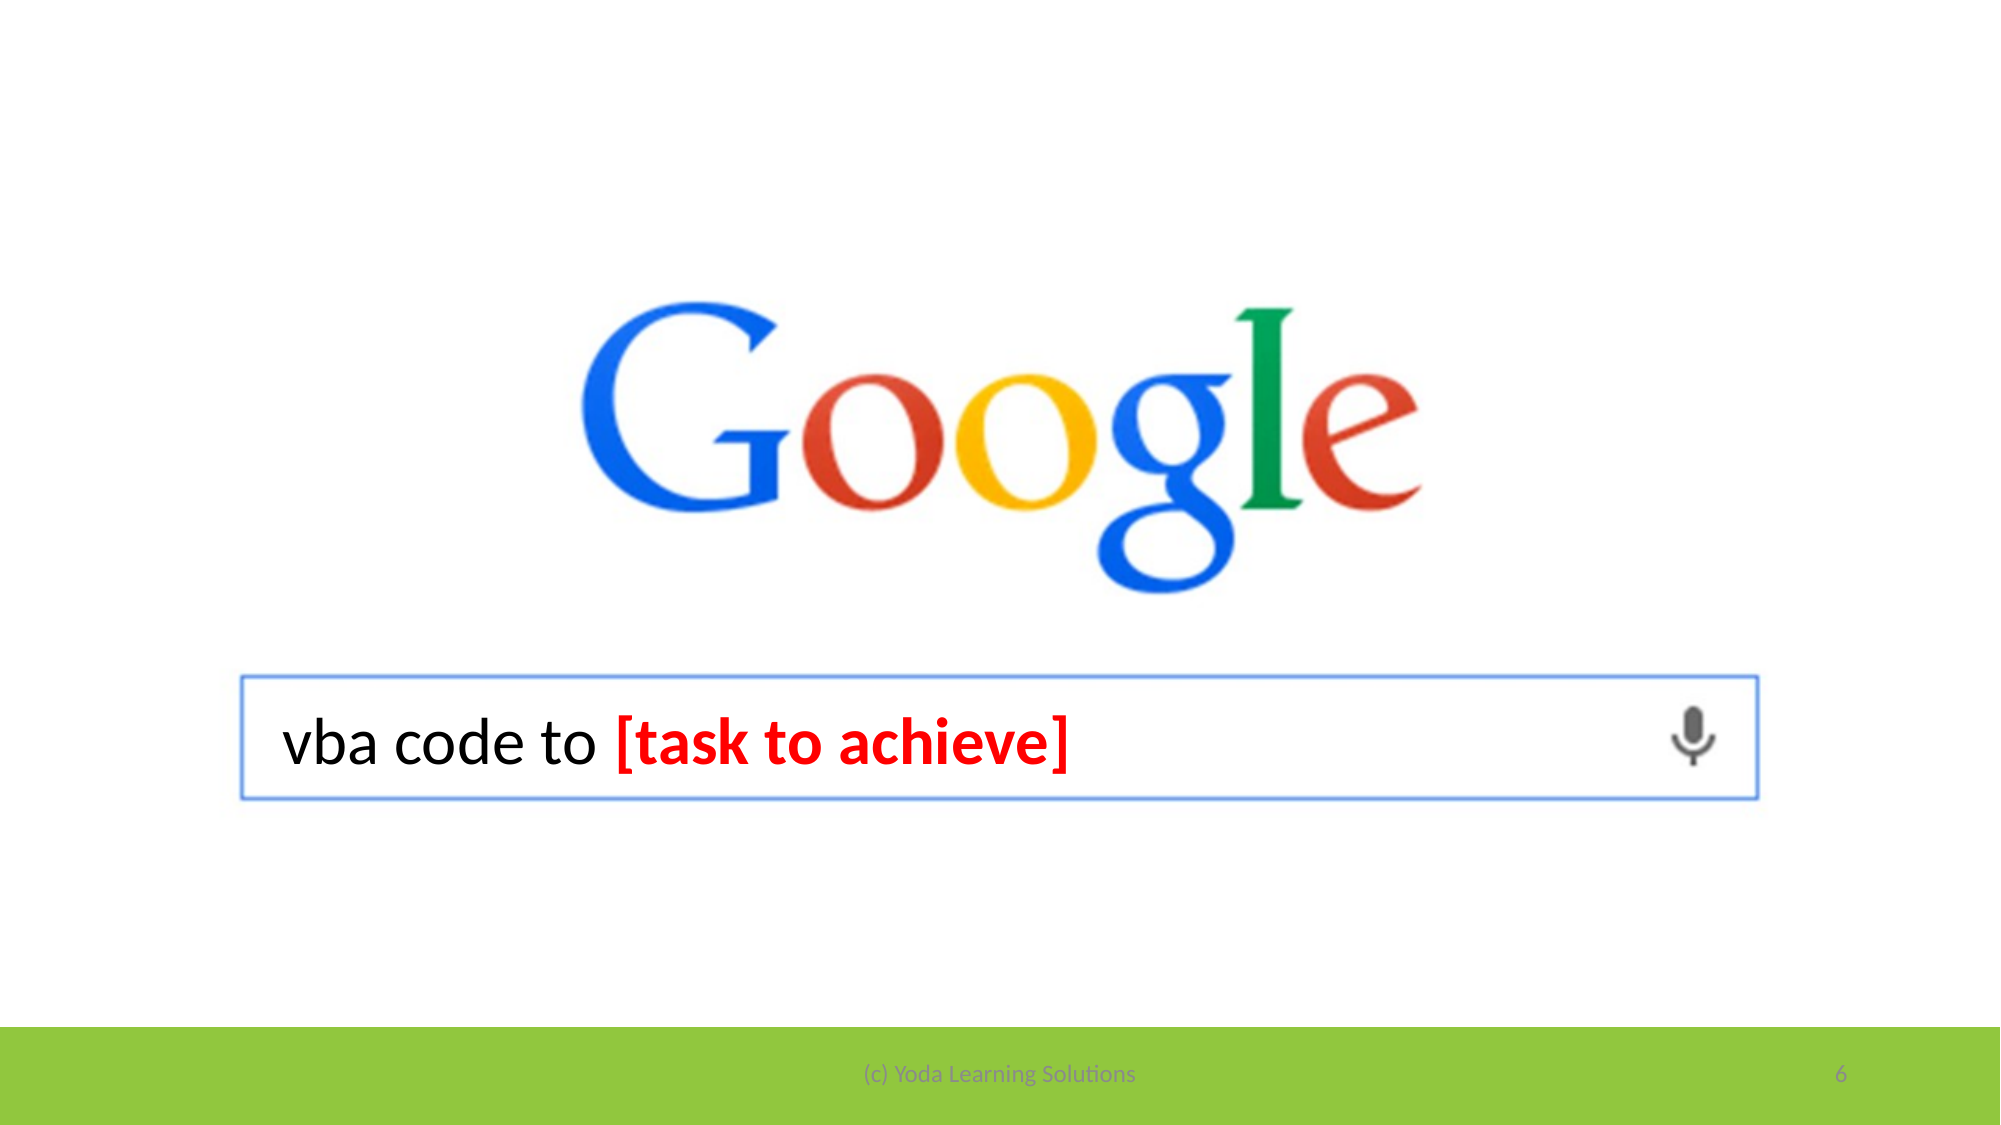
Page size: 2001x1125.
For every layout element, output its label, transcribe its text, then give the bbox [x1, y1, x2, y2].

picture [0, 243, 2000, 882]
footer (c) Yoda Learning Solutions [662, 1042, 1338, 1103]
slide_number 6 [1412, 1042, 1863, 1103]
